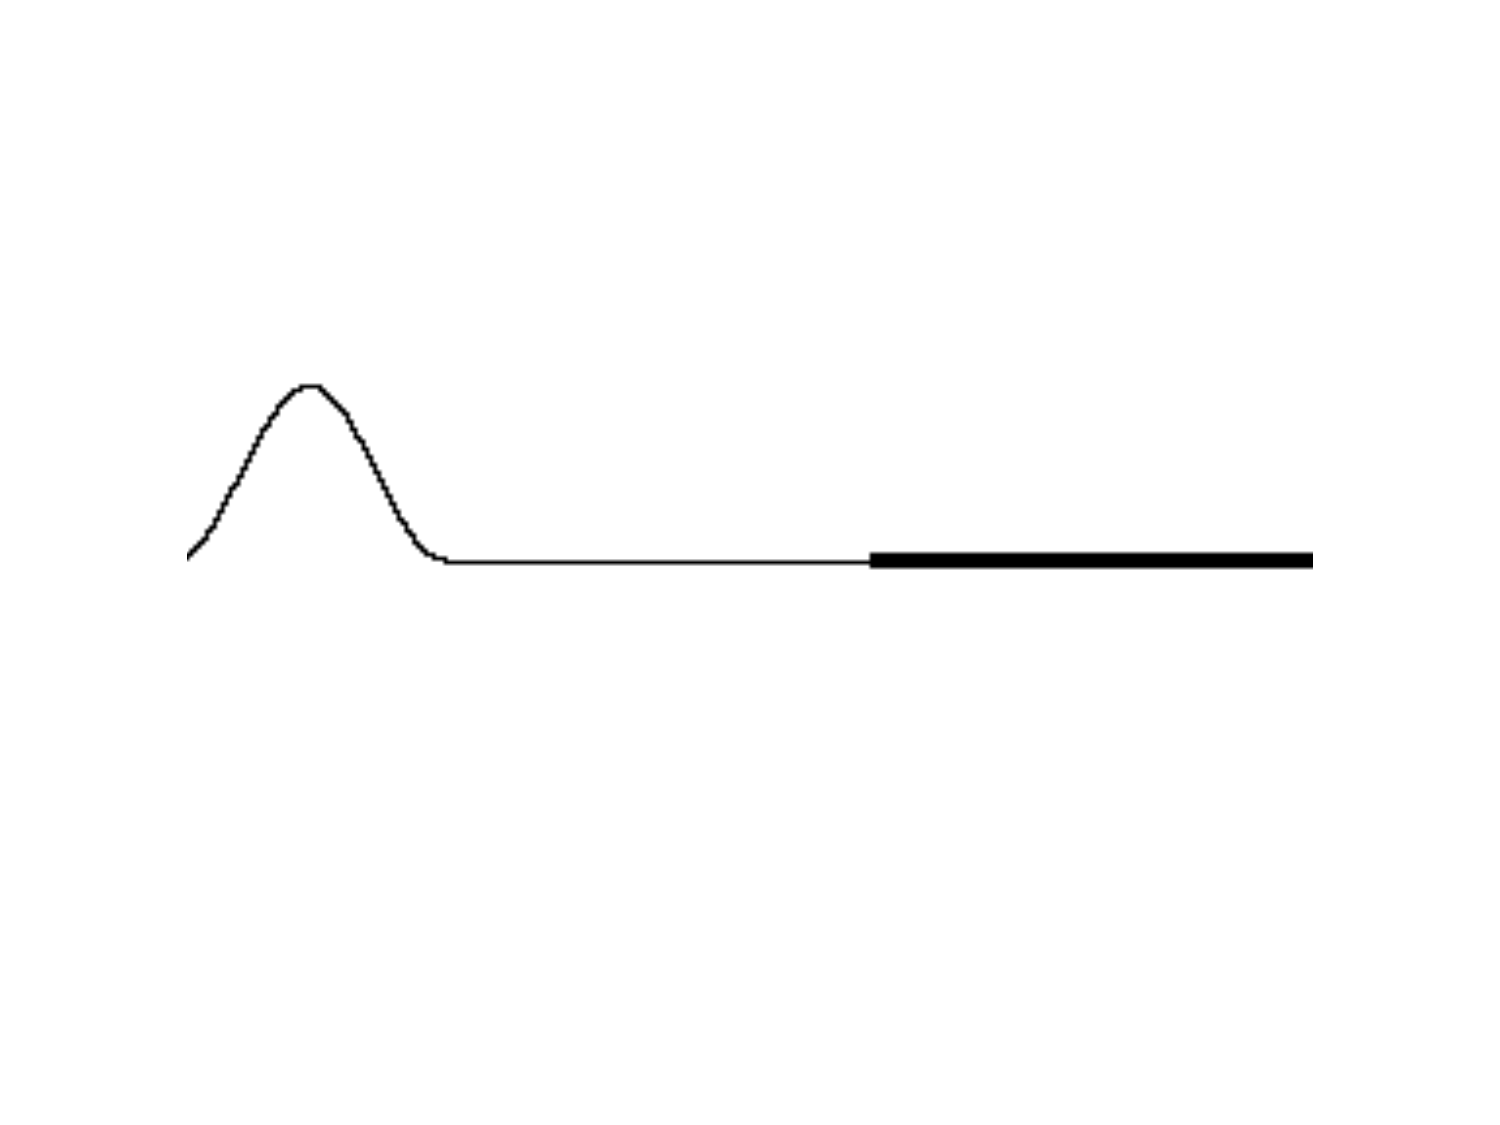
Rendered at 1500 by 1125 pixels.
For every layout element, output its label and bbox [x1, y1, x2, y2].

picture [187, 0, 1313, 1125]
